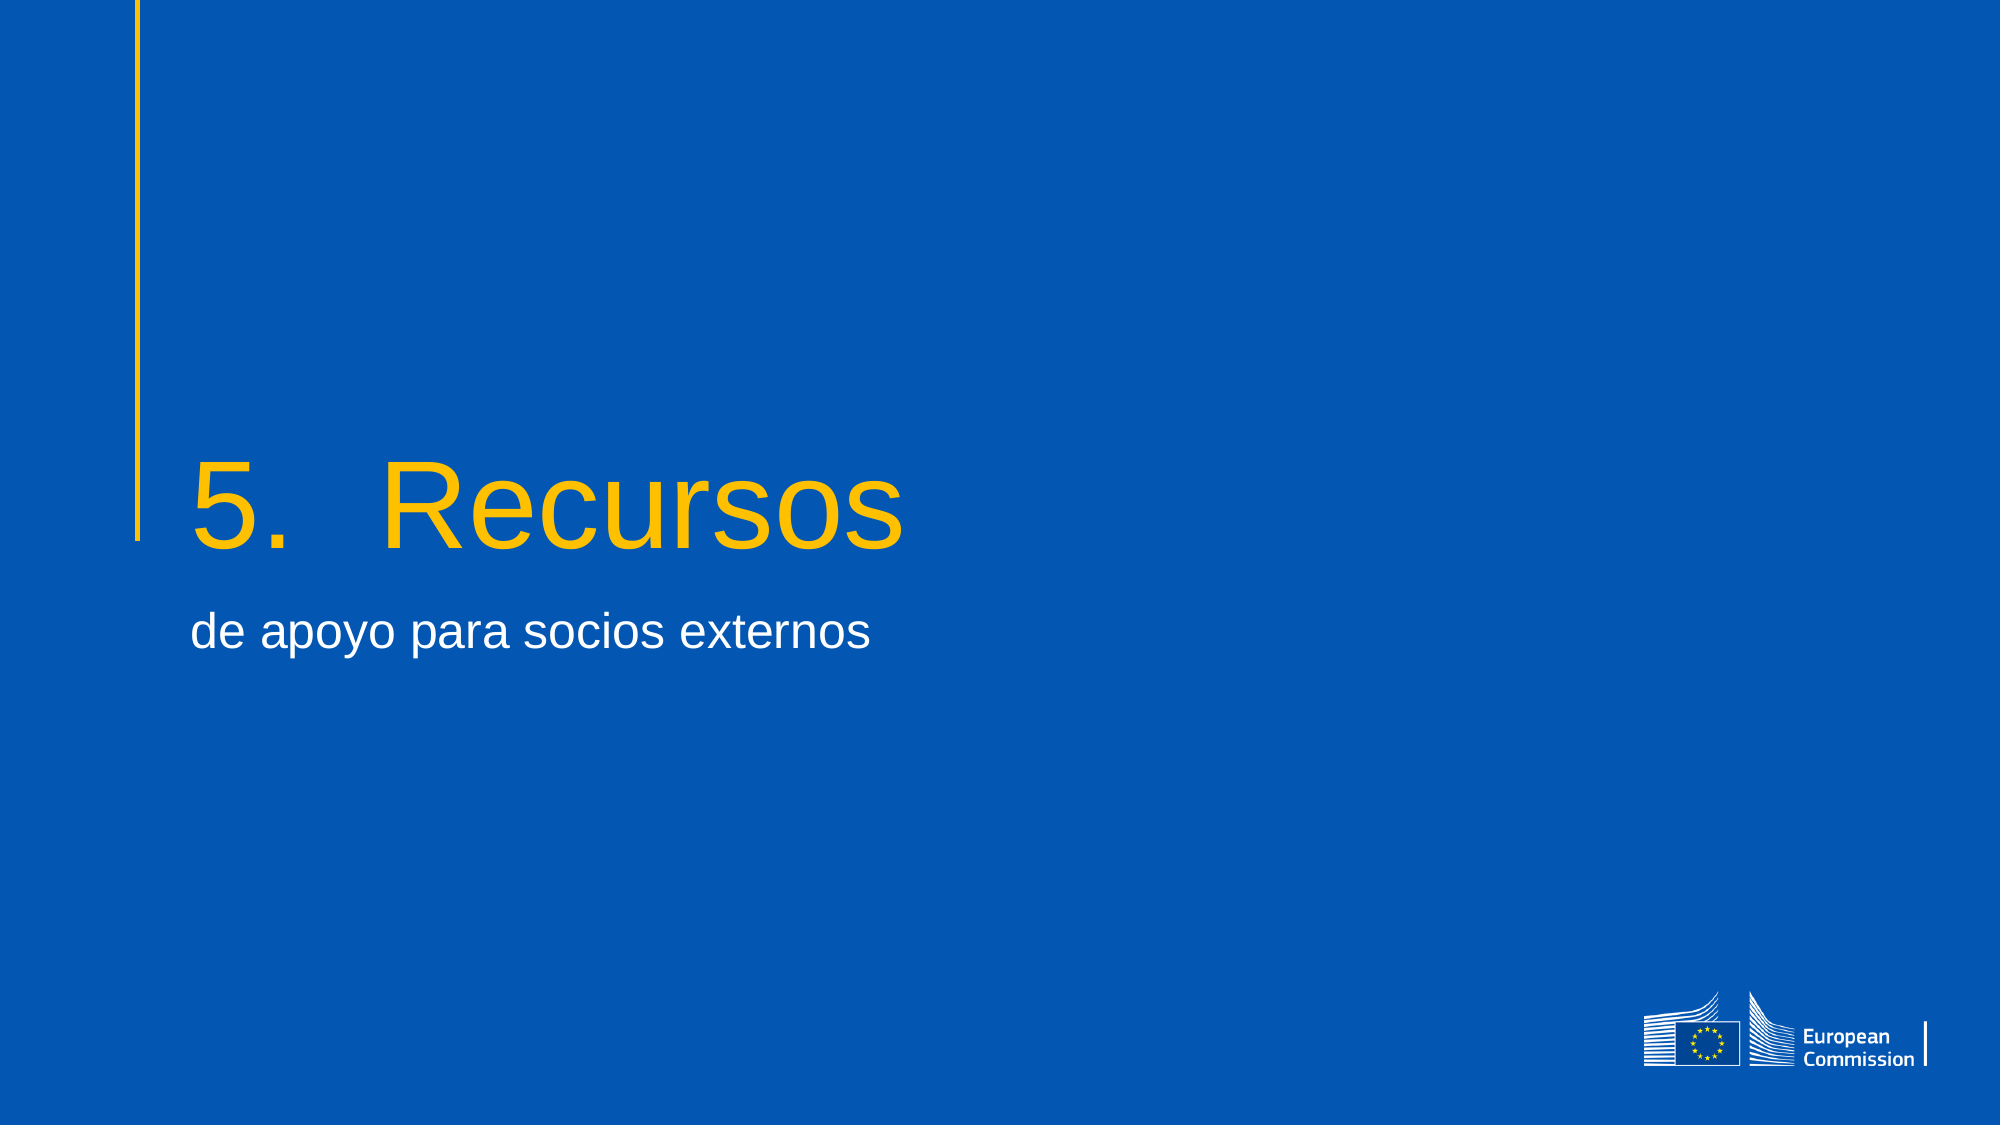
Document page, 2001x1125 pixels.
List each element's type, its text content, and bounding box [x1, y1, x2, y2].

title Recursos [175, 184, 1927, 576]
subtitle de apoyo para socios externos [175, 590, 1927, 863]
picture [1644, 991, 1927, 1066]
